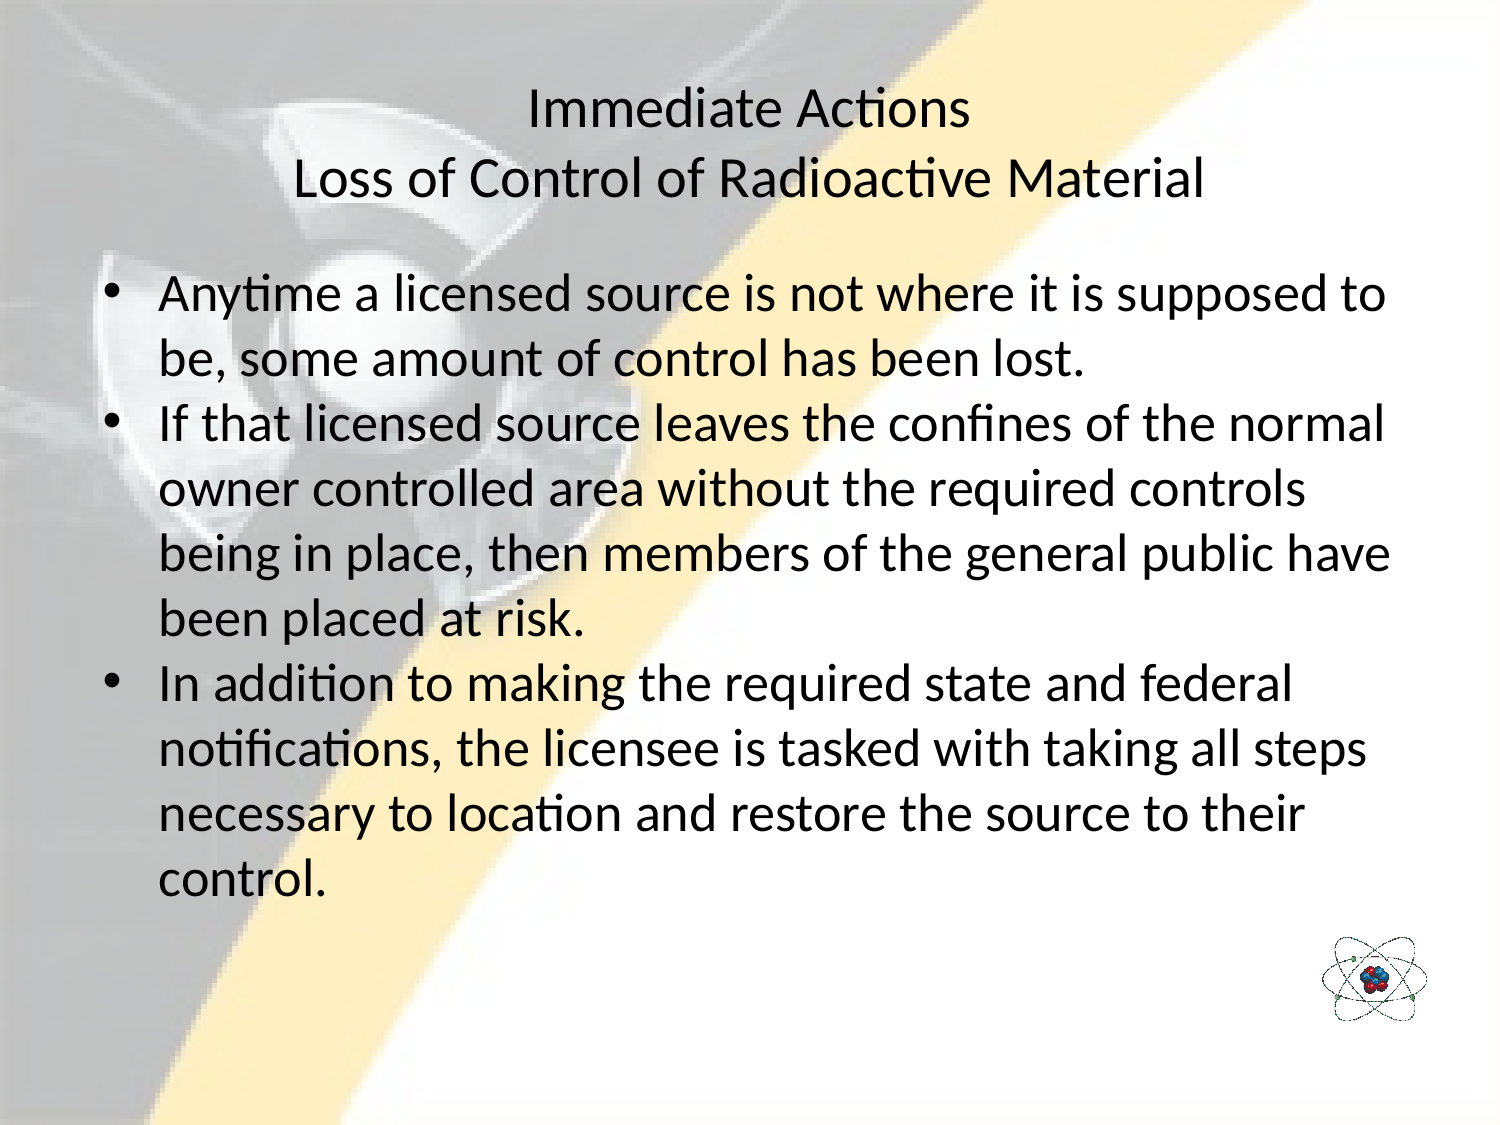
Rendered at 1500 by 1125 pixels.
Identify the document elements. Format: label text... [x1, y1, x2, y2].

picture [1322, 937, 1427, 1021]
list Anytime a licensed source is not where it is supposed to be, some amount of control has been lost. If that licensed source leaves the confines of the normal owner controlled area without the required controls being in place, then members of the general public have been placed at risk. In addition to making the required state and federal notifications, the licensee is tasked with taking all steps necessary to location and restore the source to their control. [87, 249, 1413, 1013]
title Immediate Actions Loss of Control of Radioactive Material [75, 45, 1425, 233]
